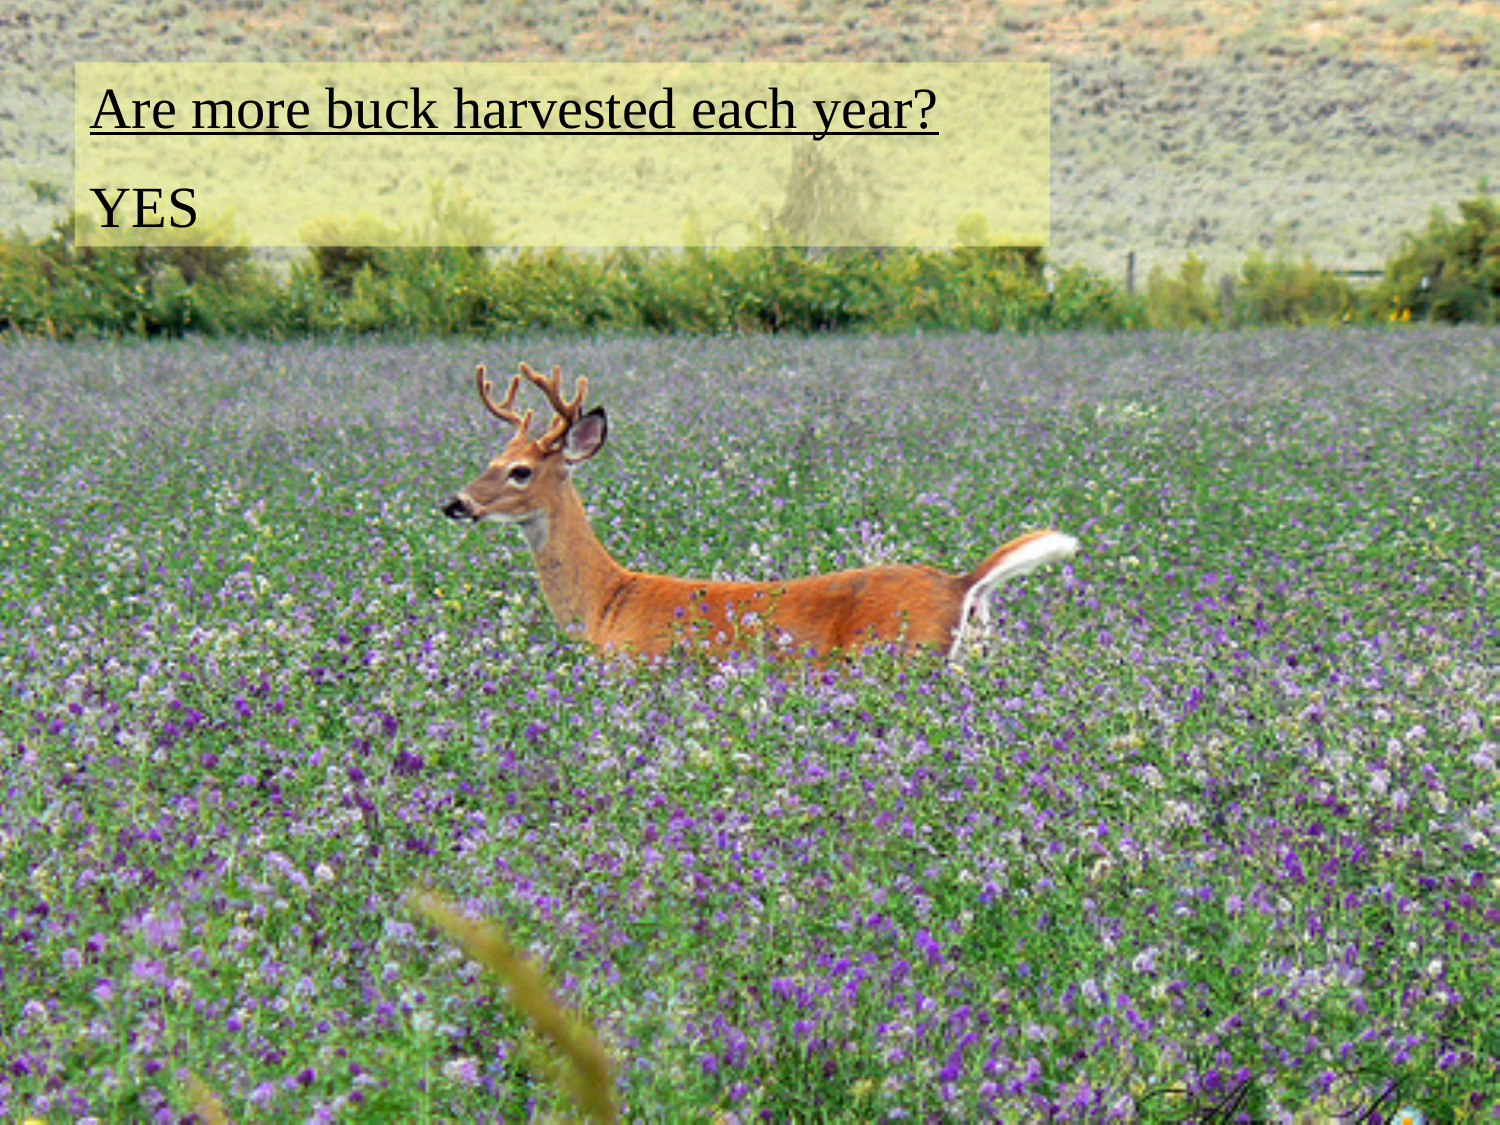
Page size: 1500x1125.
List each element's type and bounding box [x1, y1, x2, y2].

text_box [0, 0, 1500, 1125]
